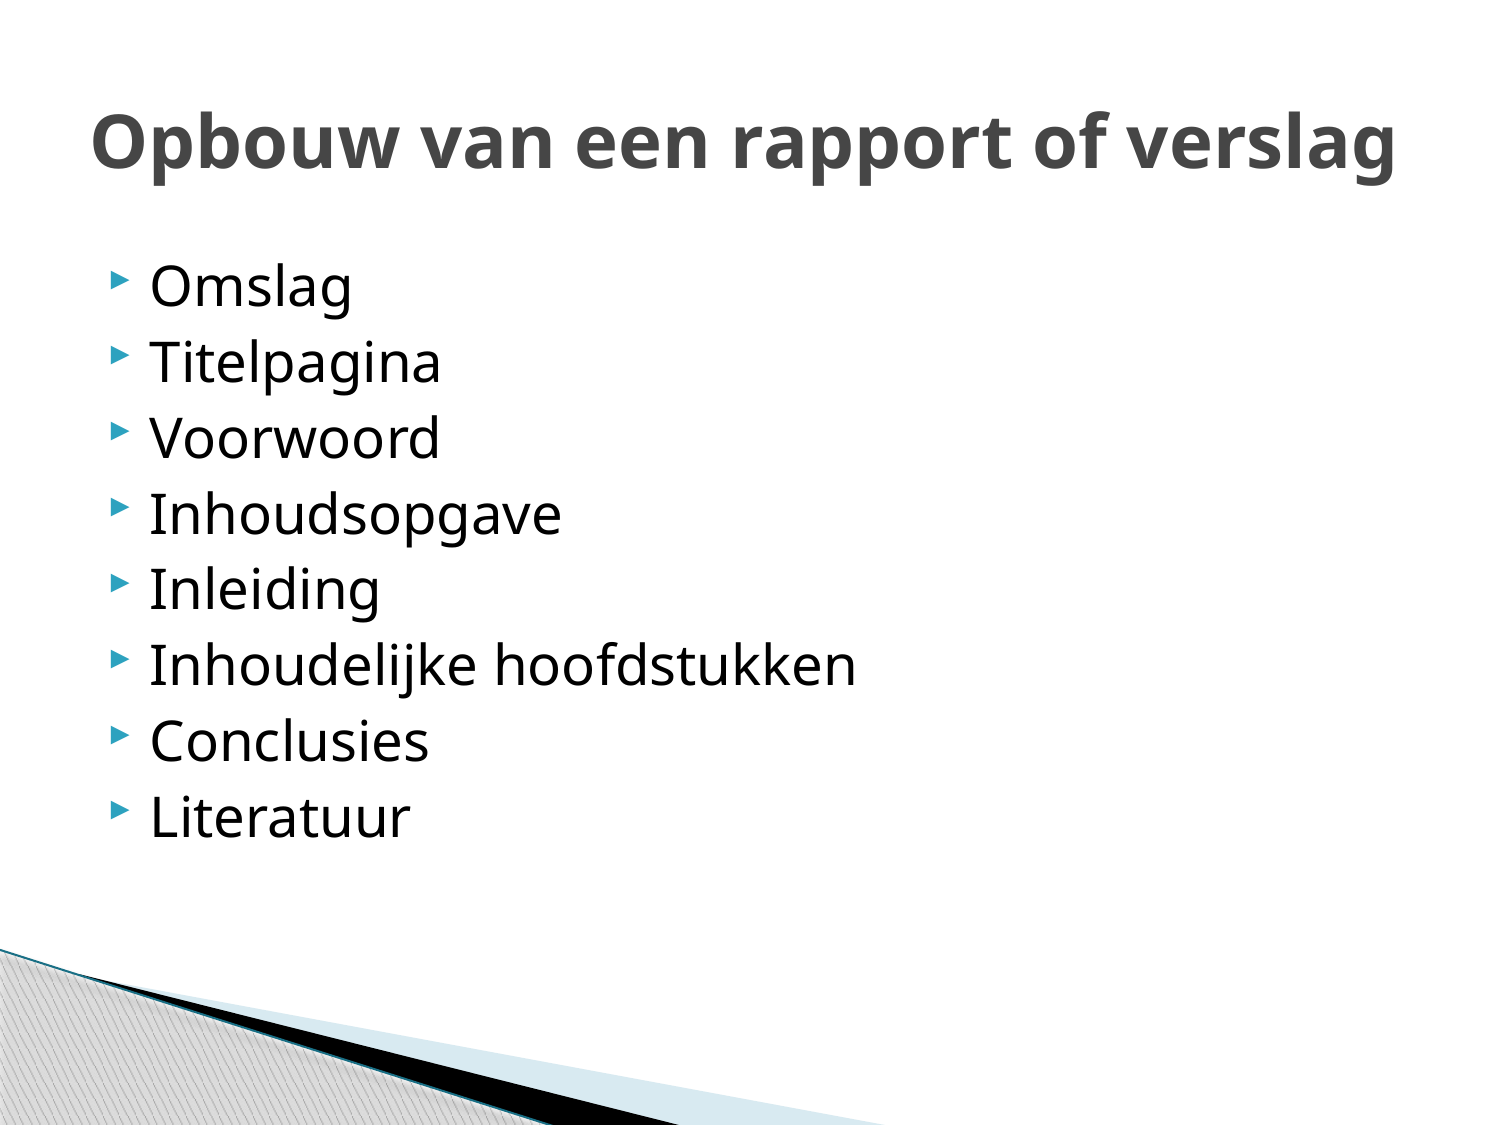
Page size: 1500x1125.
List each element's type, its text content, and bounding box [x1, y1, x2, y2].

title Opbouw van een rapport of verslag [75, 45, 1425, 233]
list Omslag Titelpagina Voorwoord Inhoudsopgave Inleiding Inhoudelijke hoofdstukken Conclusies Literatuur [75, 243, 1425, 986]
